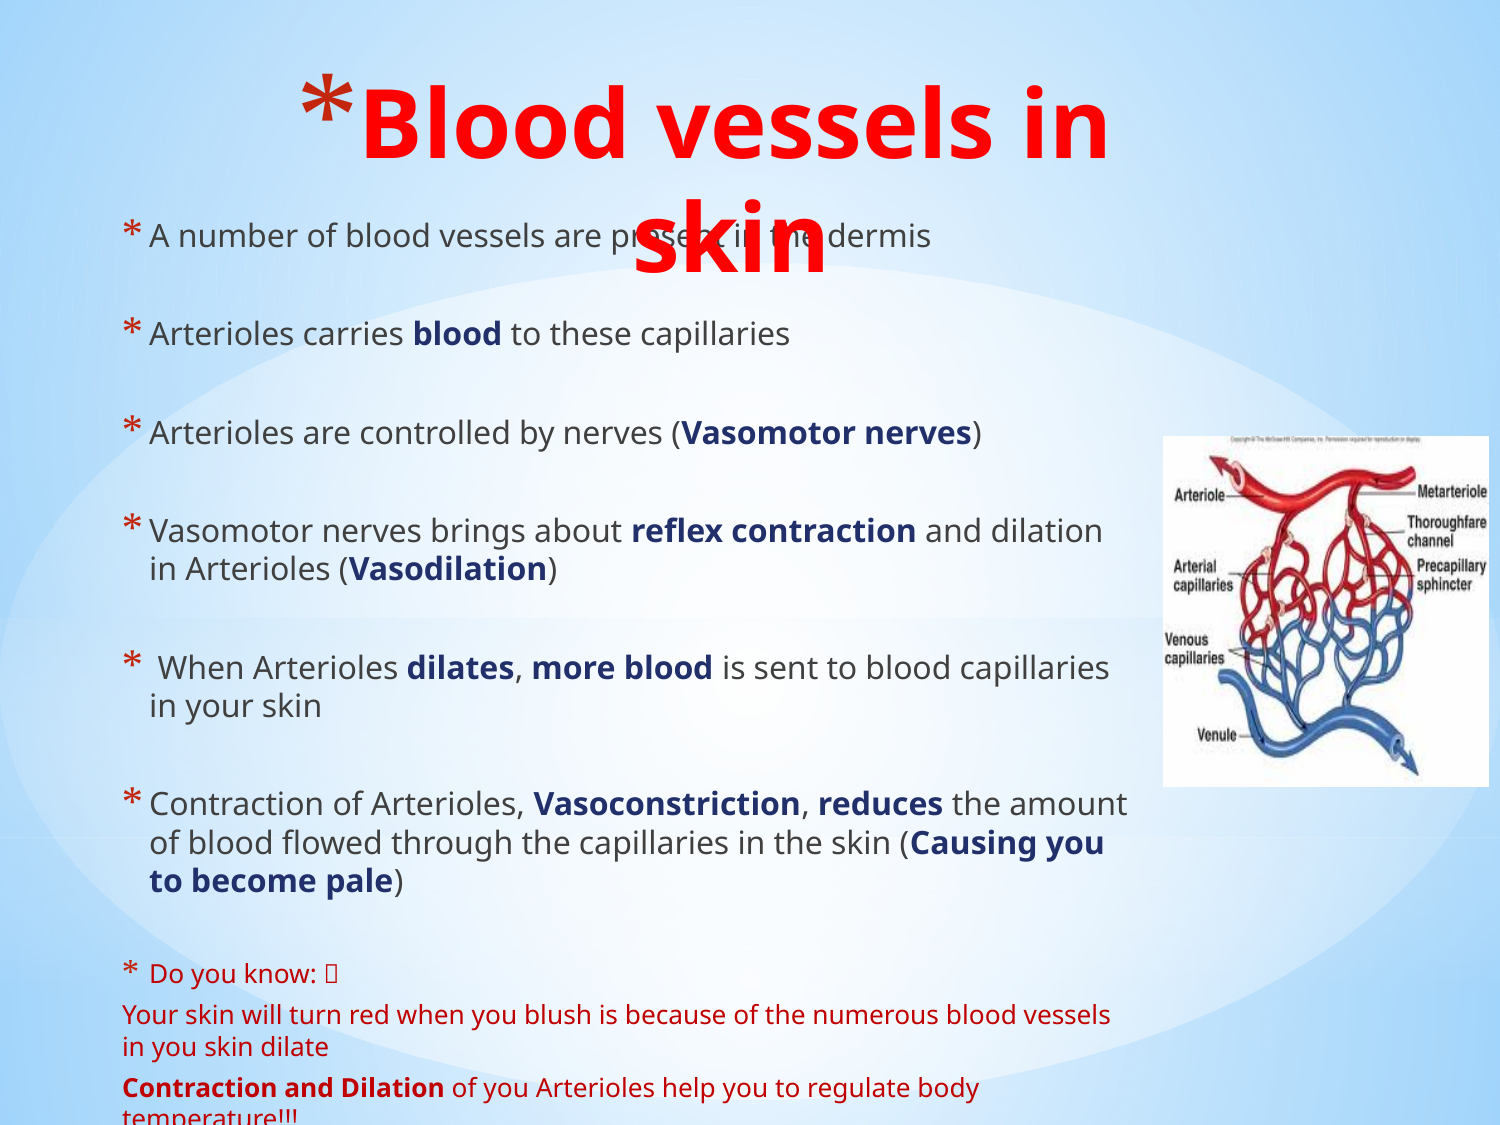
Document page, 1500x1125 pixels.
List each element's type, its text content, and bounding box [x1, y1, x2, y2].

picture [1163, 436, 1489, 788]
list A number of blood vessels are present in the dermis Arterioles carries blood to these capillaries Arterioles are controlled by nerves (Vasomotor nerves) Vasomotor nerves brings about reflex contraction and dilation in Arterioles (Vasodilation) When Arterioles dilates, more blood is sent to blood capillaries in your skin Contraction of Arterioles, Vasoconstriction, reduces the amount of blood flowed through the capillaries in the skin (Causing you to become pale) Do you know:  Your skin will turn red when you blush is because of the numerous blood vessels in you skin dilate Contraction and Dilation of you Arterioles help you to regulate body temperature!!! [100, 208, 1152, 1125]
title Blood vessels in skin [171, 54, 1240, 243]
